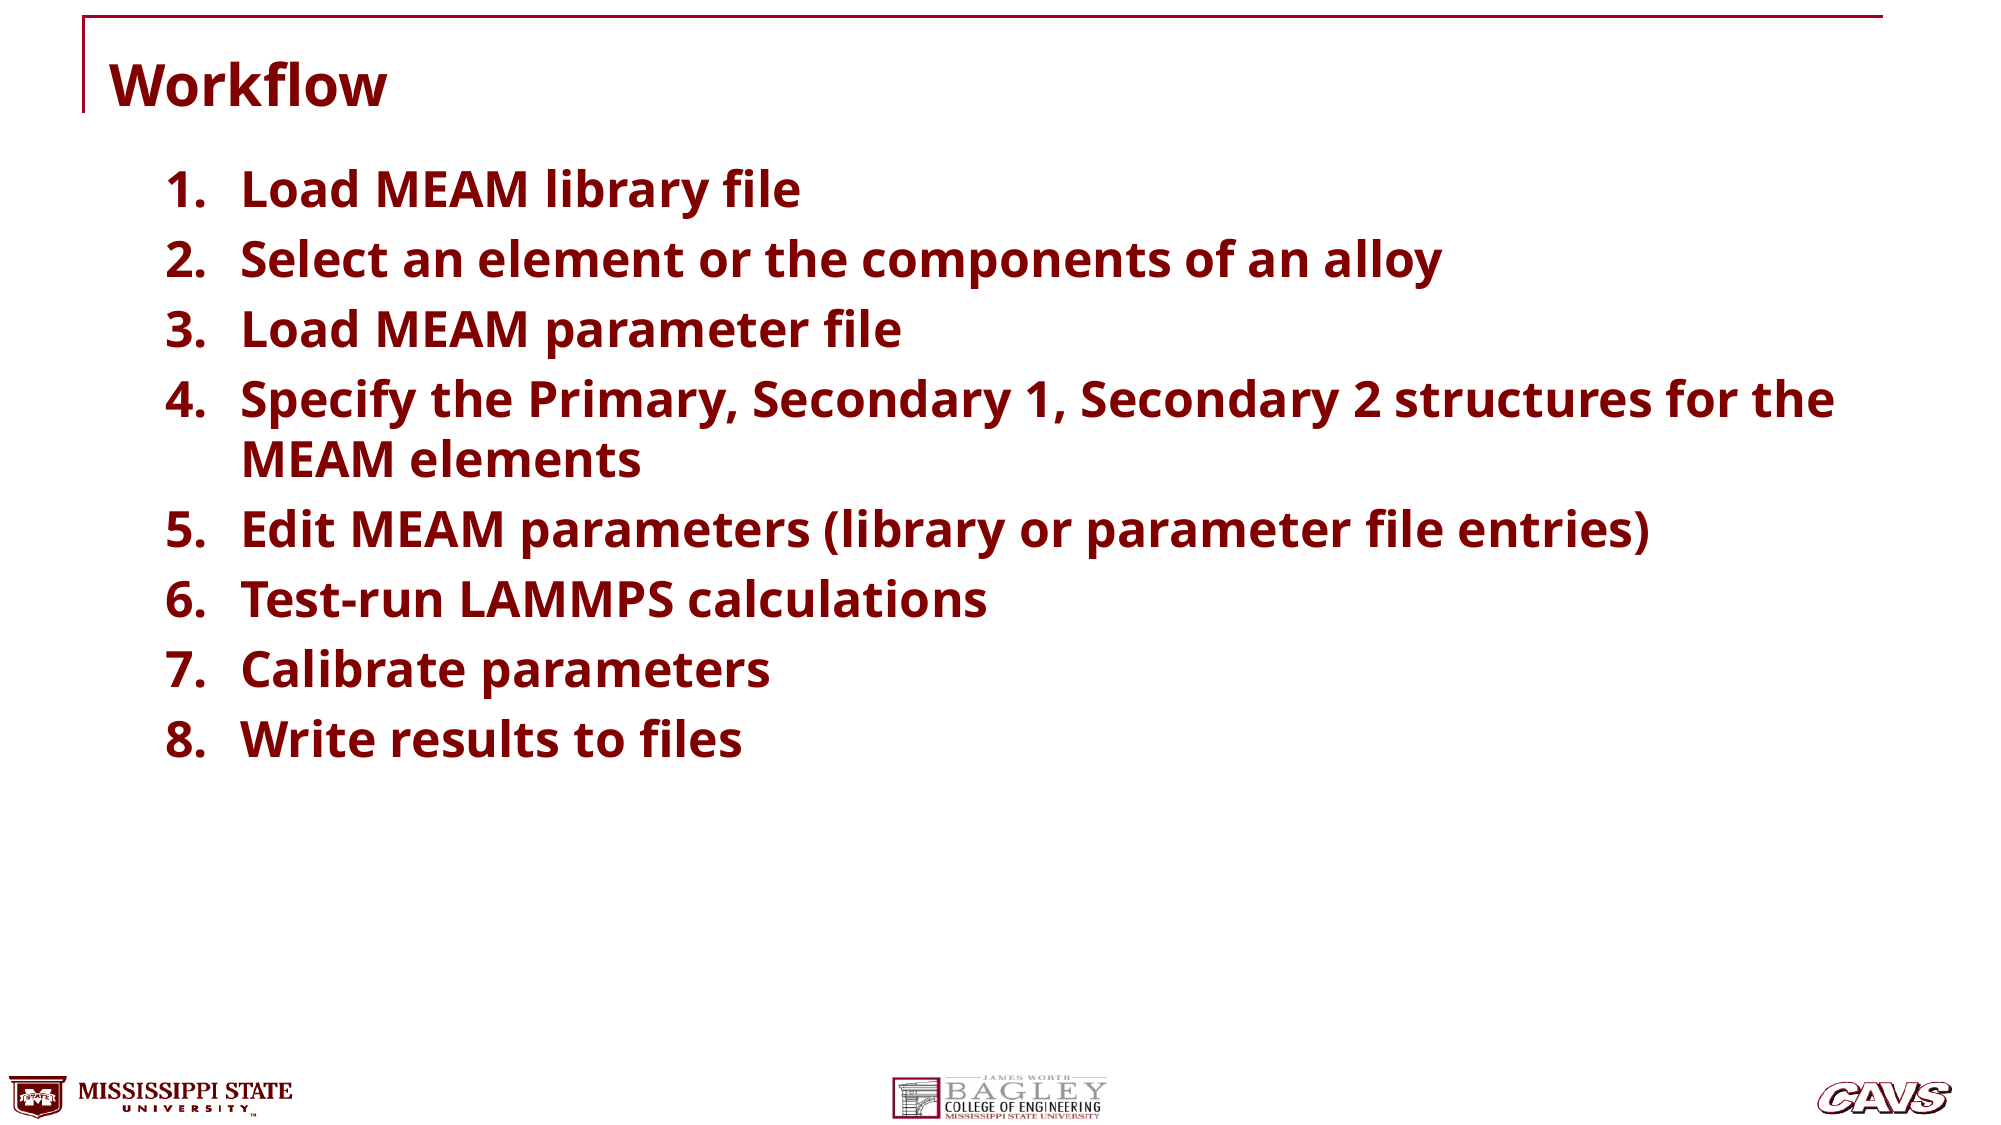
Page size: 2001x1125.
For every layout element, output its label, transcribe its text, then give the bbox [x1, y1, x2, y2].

picture [883, 1073, 1117, 1125]
list Load MEAM library file Select an element or the components of an alloy Load MEAM parameter file Specify the Primary, Secondary 1, Secondary 2 structures for the MEAM elements Edit MEAM parameters (library or parameter file entries) Test-run LAMMPS calculations Calibrate parameters Write results to files [149, 149, 1876, 1051]
picture [0, 1069, 300, 1125]
title Workflow [94, 28, 1895, 138]
picture [1806, 1076, 1967, 1125]
